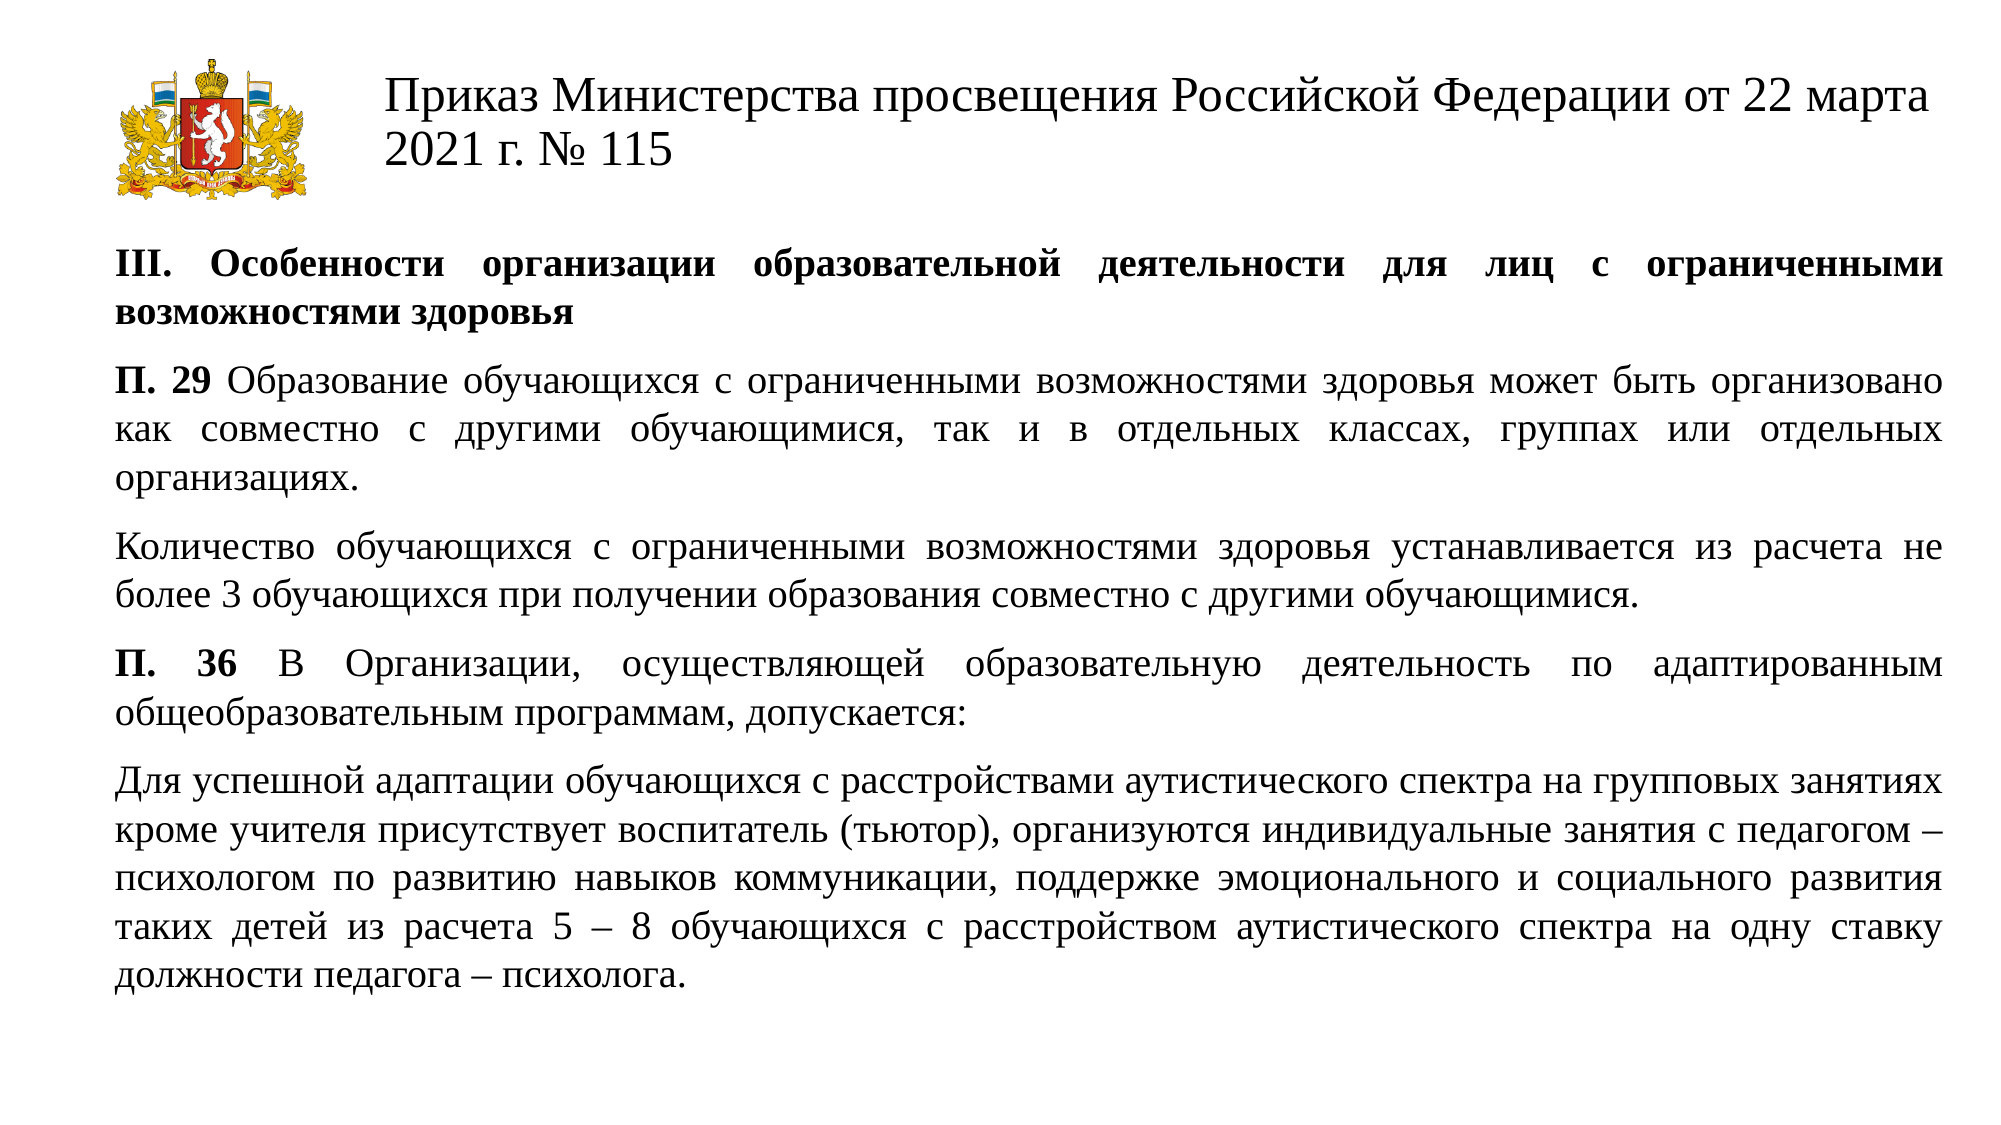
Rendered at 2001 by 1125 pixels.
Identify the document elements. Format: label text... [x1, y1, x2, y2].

list III. Особенности организации образовательной деятельности для лиц с ограниченными возможностями здоровья П. 29 Образование обучающихся с ограниченными возможностями здоровья может быть организовано как совместно с другими обучающимися, так и в отдельных классах, группах или отдельных организациях. Количество обучающихся с ограниченными возможностями здоровья устанавливается из расчета не более 3 обучающихся при получении образования совместно с другими обучающимися. П. 36 В Организации, осуществляющей образовательную деятельность по адаптированным общеобразовательным программам, допускается: Для успешной адаптации обучающихся с расстройствами аутистического спектра на групповых занятиях кроме учителя присутствует воспитатель (тьютор), организуются индивидуальные занятия с педагогом – психологом по развитию навыков коммуникации, поддержке эмоционального и социального развития таких детей из расчета 5 – 8 обучающихся с расстройством аутистического спектра на одну ставку должности педагога – психолога. [100, 228, 1962, 1008]
title Приказ Министерства просвещения Российской Федерации от 22 марта 2021 г. № 115 [369, 44, 1962, 200]
picture [116, 59, 307, 200]
